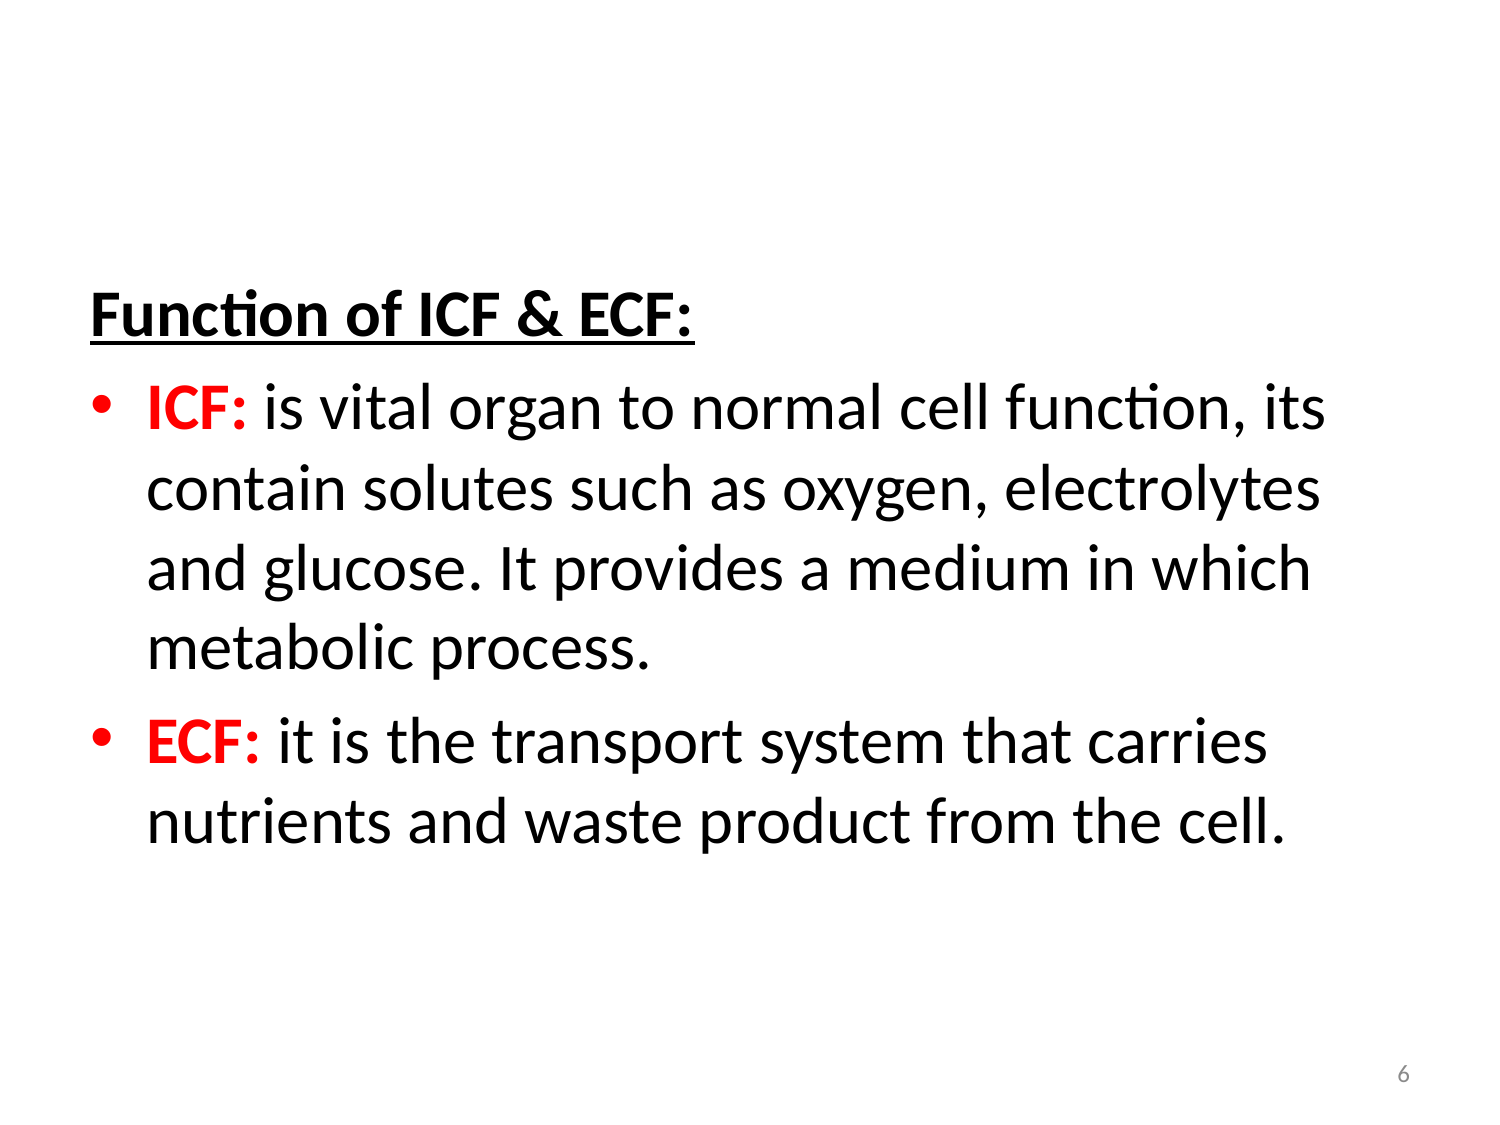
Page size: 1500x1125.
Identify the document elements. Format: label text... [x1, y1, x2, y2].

list Function of ICF & ECF: ICF: is vital organ to normal cell function, its contain solutes such as oxygen, electrolytes and glucose. It provides a medium in which metabolic process. ECF: it is the transport system that carries nutrients and waste product from the cell. [75, 262, 1425, 1005]
slide_number 6 [1074, 1042, 1425, 1103]
